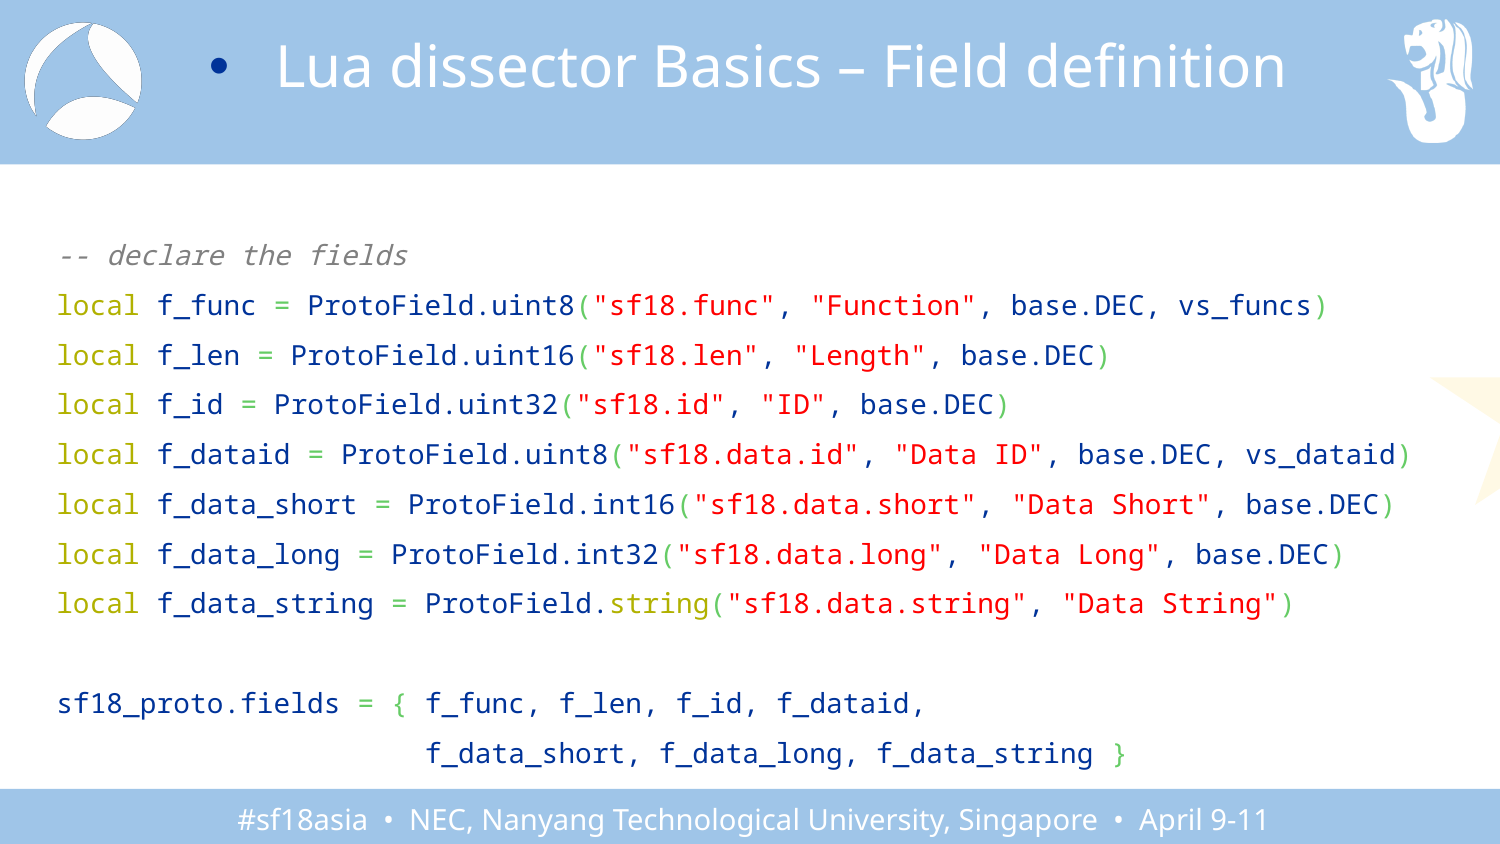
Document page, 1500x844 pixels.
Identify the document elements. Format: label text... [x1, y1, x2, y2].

picture [24, 22, 142, 140]
picture [1387, 19, 1473, 143]
list Lua dissector Basics – Field definition [147, 0, 1341, 139]
list -- declare the fields local f_func = ProtoField.uint8("sf18.func", "Function", base.DEC, vs_funcs) local f_len = ProtoField.uint16("sf18.len", "Length", base.DEC) local f_id = ProtoField.uint32("sf18.id", "ID", base.DEC) local f_dataid = ProtoField.uint8("sf18.data.id", "Data ID", base.DEC, vs_dataid) local f_data_short = ProtoField.int16("sf18.data.short", "Data Short", base.DEC) local f_data_long = ProtoField.int32("sf18.data.long", "Data Long", base.DEC) local f_data_string = ProtoField.string("sf18.data.string", "Data String") sf18_proto.fields = { f_func, f_len, f_id, f_dataid, f_data_short, f_data_long, f_data_string } [41, 173, 1495, 788]
